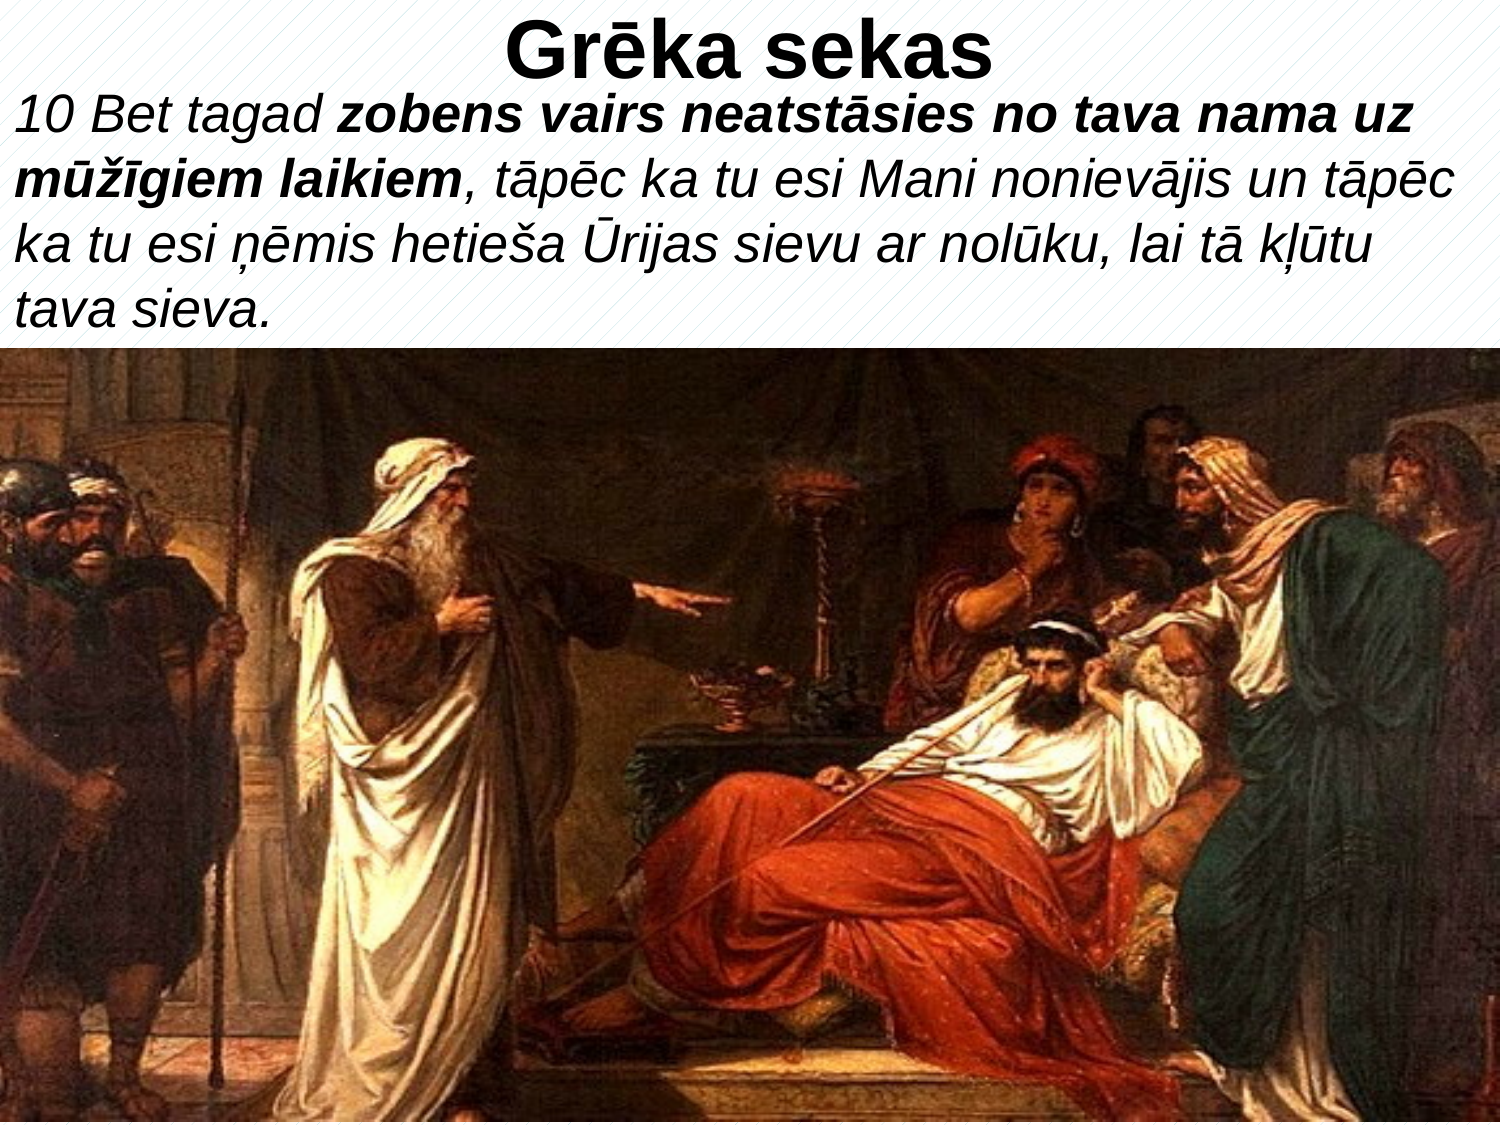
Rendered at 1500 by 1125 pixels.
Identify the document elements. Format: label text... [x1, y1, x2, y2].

text_box 10 Bet tagad zobens vairs neatstāsies no tava nama uz mūžīgiem laikiem, tāpēc ka tu esi Mani nonievājis un tāpēc ka tu esi ņēmis hetieša Ūrijas sievu ar nolūku, lai tā kļūtu tava sieva. [0, 94, 1500, 346]
picture [0, 348, 1500, 1123]
text_box Grēka sekas [0, 0, 1500, 94]
